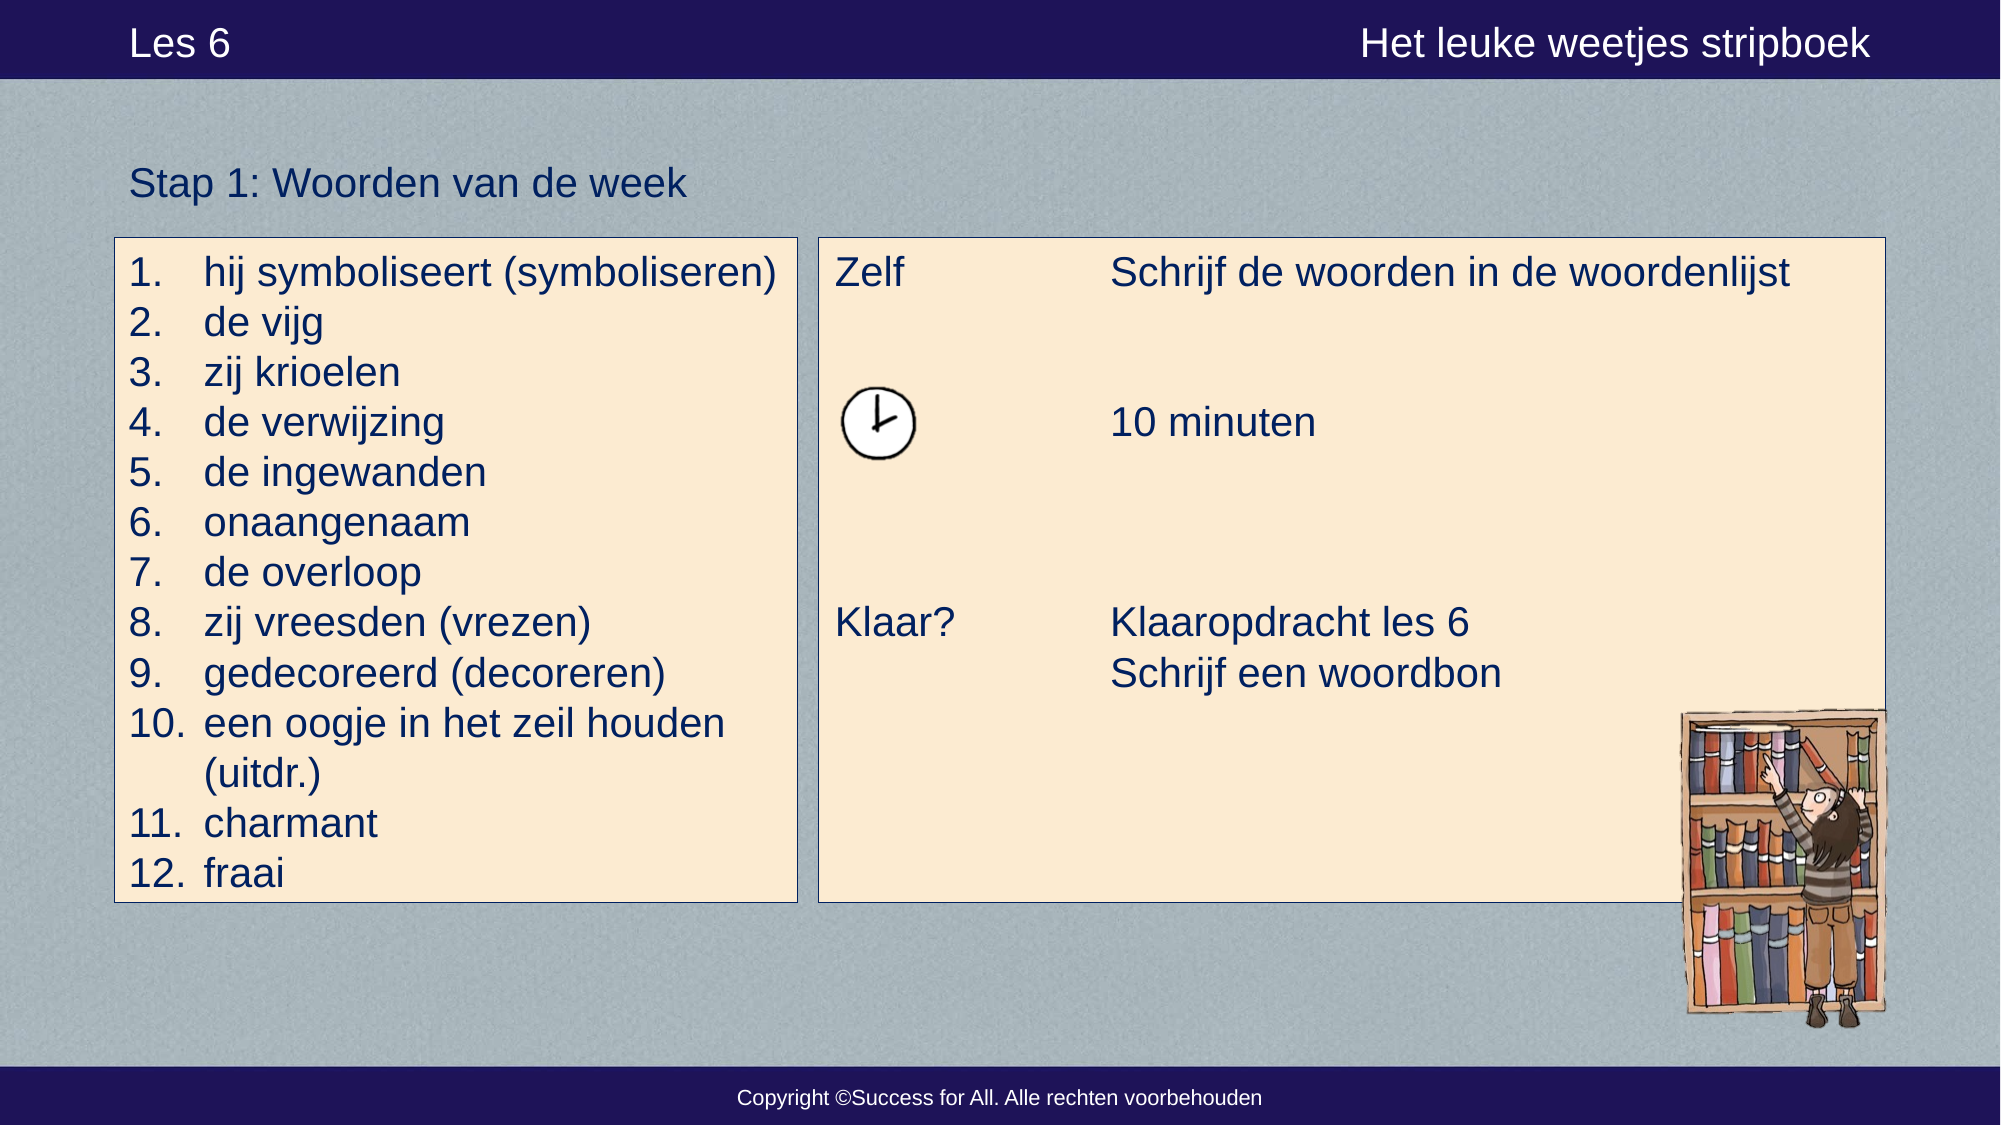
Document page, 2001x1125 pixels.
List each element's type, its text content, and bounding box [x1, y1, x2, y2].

text_box hij symboliseert (symboliseren) de vijg zij krioelen de verwijzing de ingewanden onaangenaam de overloop zij vreesden (vrezen) gedecoreerd (decoreren) een oogje in het zeil houden (uitdr.) charmant fraai [114, 237, 798, 903]
text_box Copyright ©Success for All. Alle rechten voorbehouden [0, 1076, 2000, 1125]
text_box Zelf Schrijf de woorden in de woordenlijst 10 minuten Klaar? Klaaropdracht les 6 Schrijf een woordbon [818, 237, 1886, 903]
text_box Les 6 [114, 8, 354, 73]
text_box Het leuke weetjes stripboek [999, 8, 1886, 73]
picture [0, 0, 2001, 1125]
text_box Stap 1: Woorden van de week [113, 148, 1635, 214]
